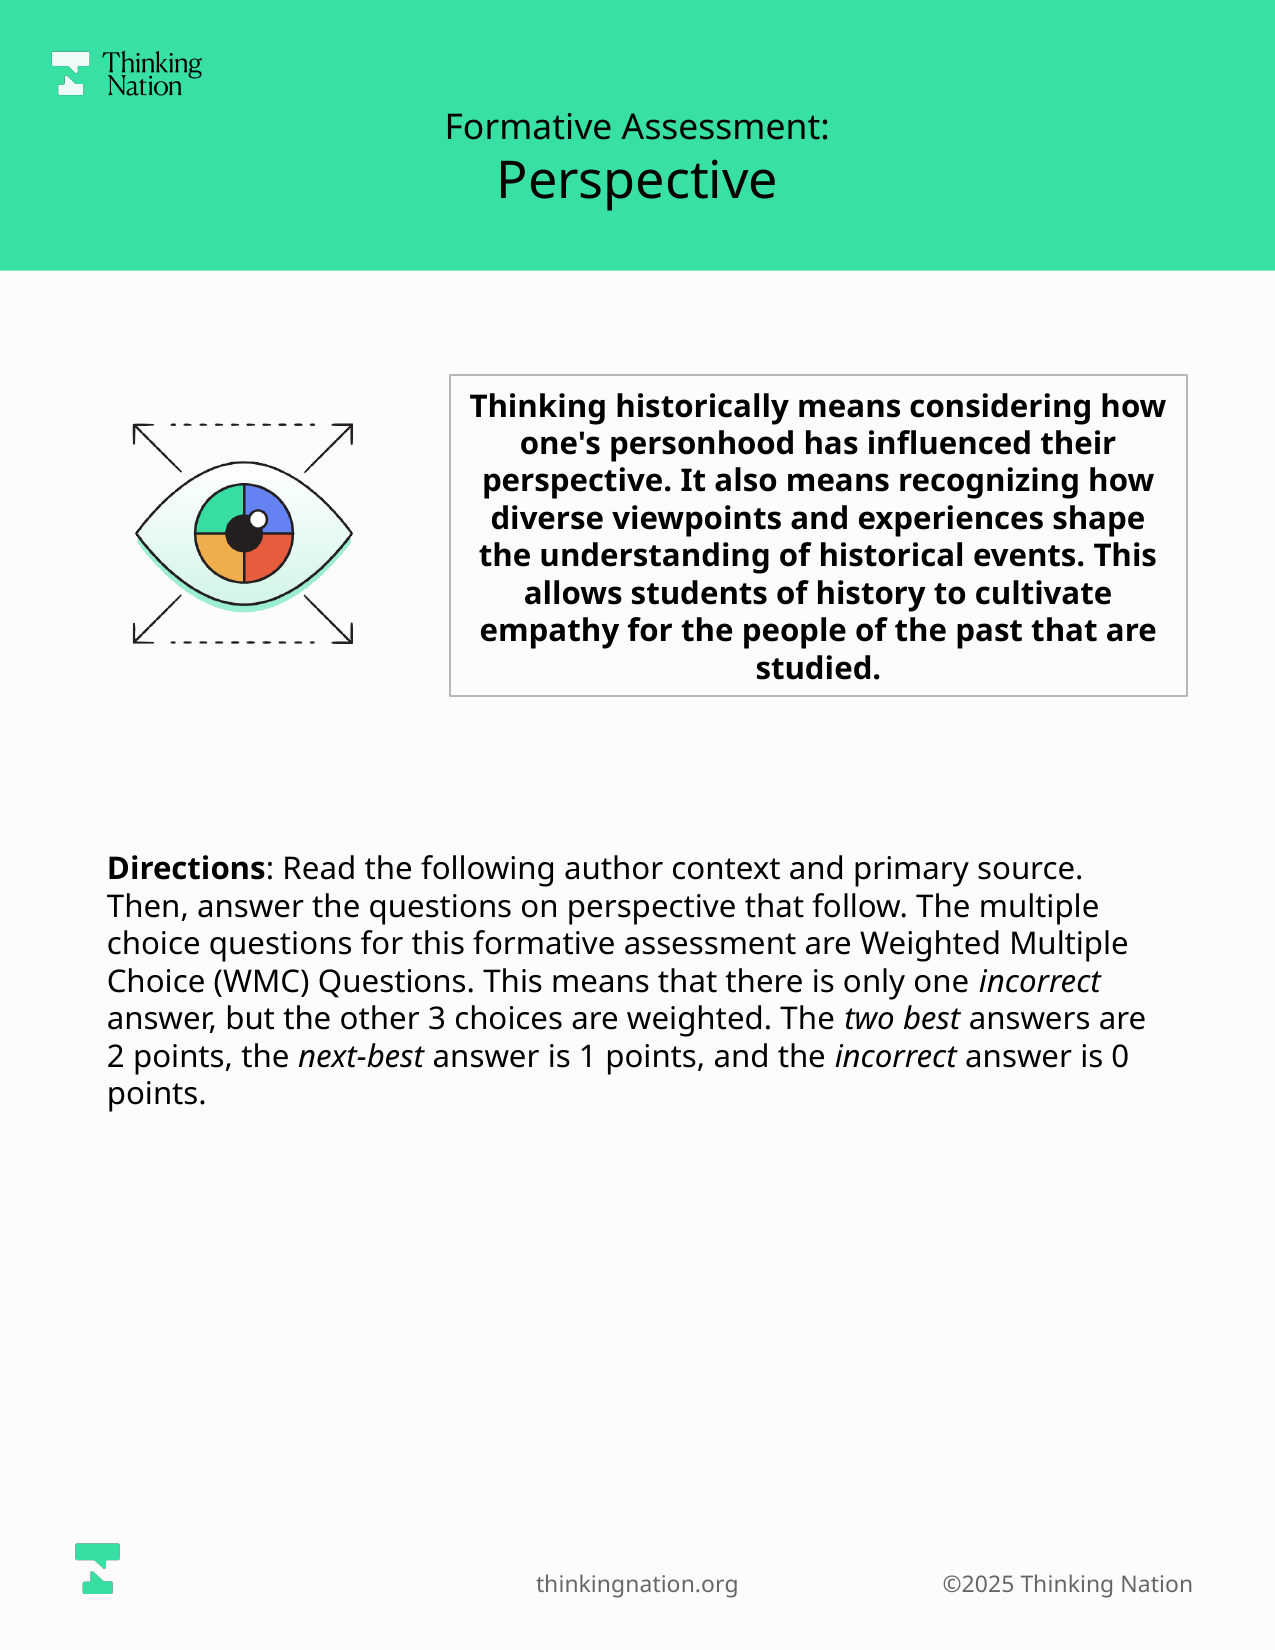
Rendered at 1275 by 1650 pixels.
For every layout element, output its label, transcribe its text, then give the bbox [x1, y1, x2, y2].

text_box Directions: Read the following author context and primary source. Then, answer the questions on perspective that follow. The multiple choice questions for this formative assessment are Weighted Multiple Choice (WMC) Questions. This means that there is only one incorrect answer, but the other 3 choices are weighted. The two best answers are 2 points, the next-best answer is 1 points, and the incorrect answer is 0 points. [87, 831, 1187, 1128]
picture [35, 37, 207, 109]
text_box Thinking historically means considering how one's personhood has influenced their perspective. It also means recognizing how diverse viewpoints and experiences shape the understanding of historical events. This allows students of history to cultivate empathy for the people of the past that are studied. [450, 375, 1187, 696]
text_box thinkingnation.org [486, 1553, 789, 1605]
picture [62, 1533, 133, 1604]
text_box ©2025 Thinking Nation [907, 1553, 1210, 1605]
picture [83, 374, 401, 692]
text_box Formative Assessment: Perspective [0, 0, 1275, 271]
